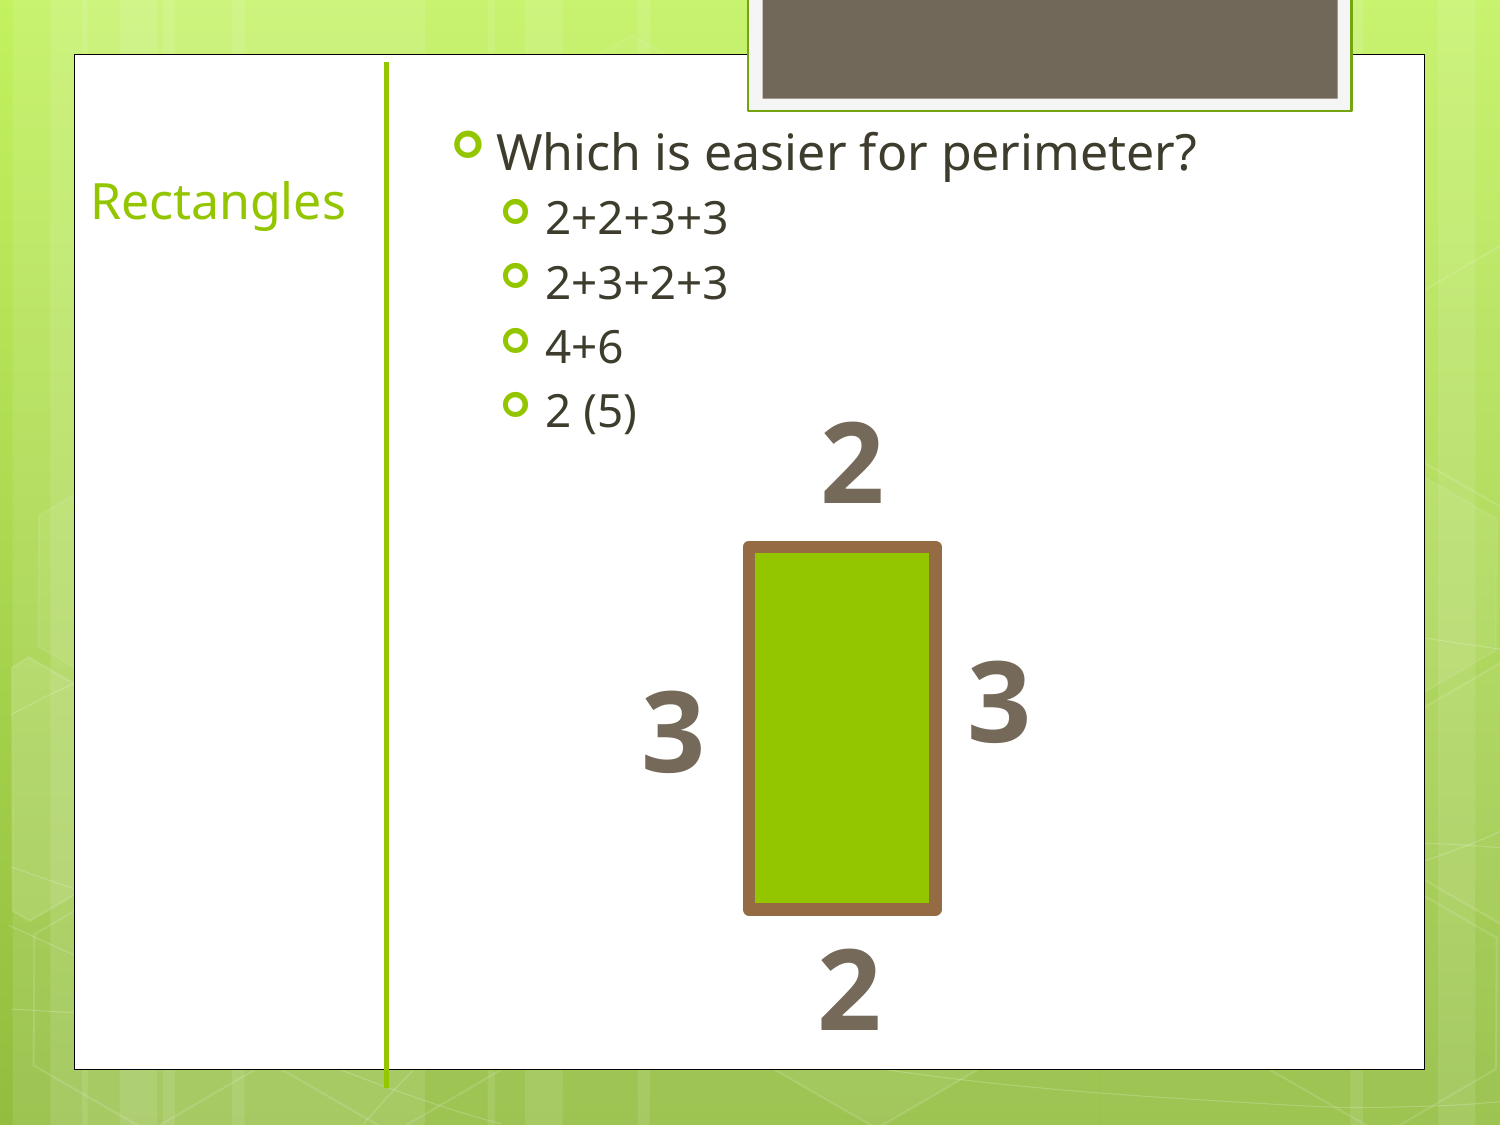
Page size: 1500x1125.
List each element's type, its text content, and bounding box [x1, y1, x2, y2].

list Which is easier for perimeter? 2+2+3+3 2+3+2+3 4+6 2 (5) [425, 112, 1425, 1063]
text_box [748, 546, 937, 911]
text_box 3 [625, 652, 721, 803]
text_box 2 [805, 383, 901, 534]
title Rectangles [390, 137, 400, 238]
text_box 3 [952, 622, 1047, 773]
text_box 2 [802, 910, 898, 1061]
title Rectangles [75, 137, 382, 238]
